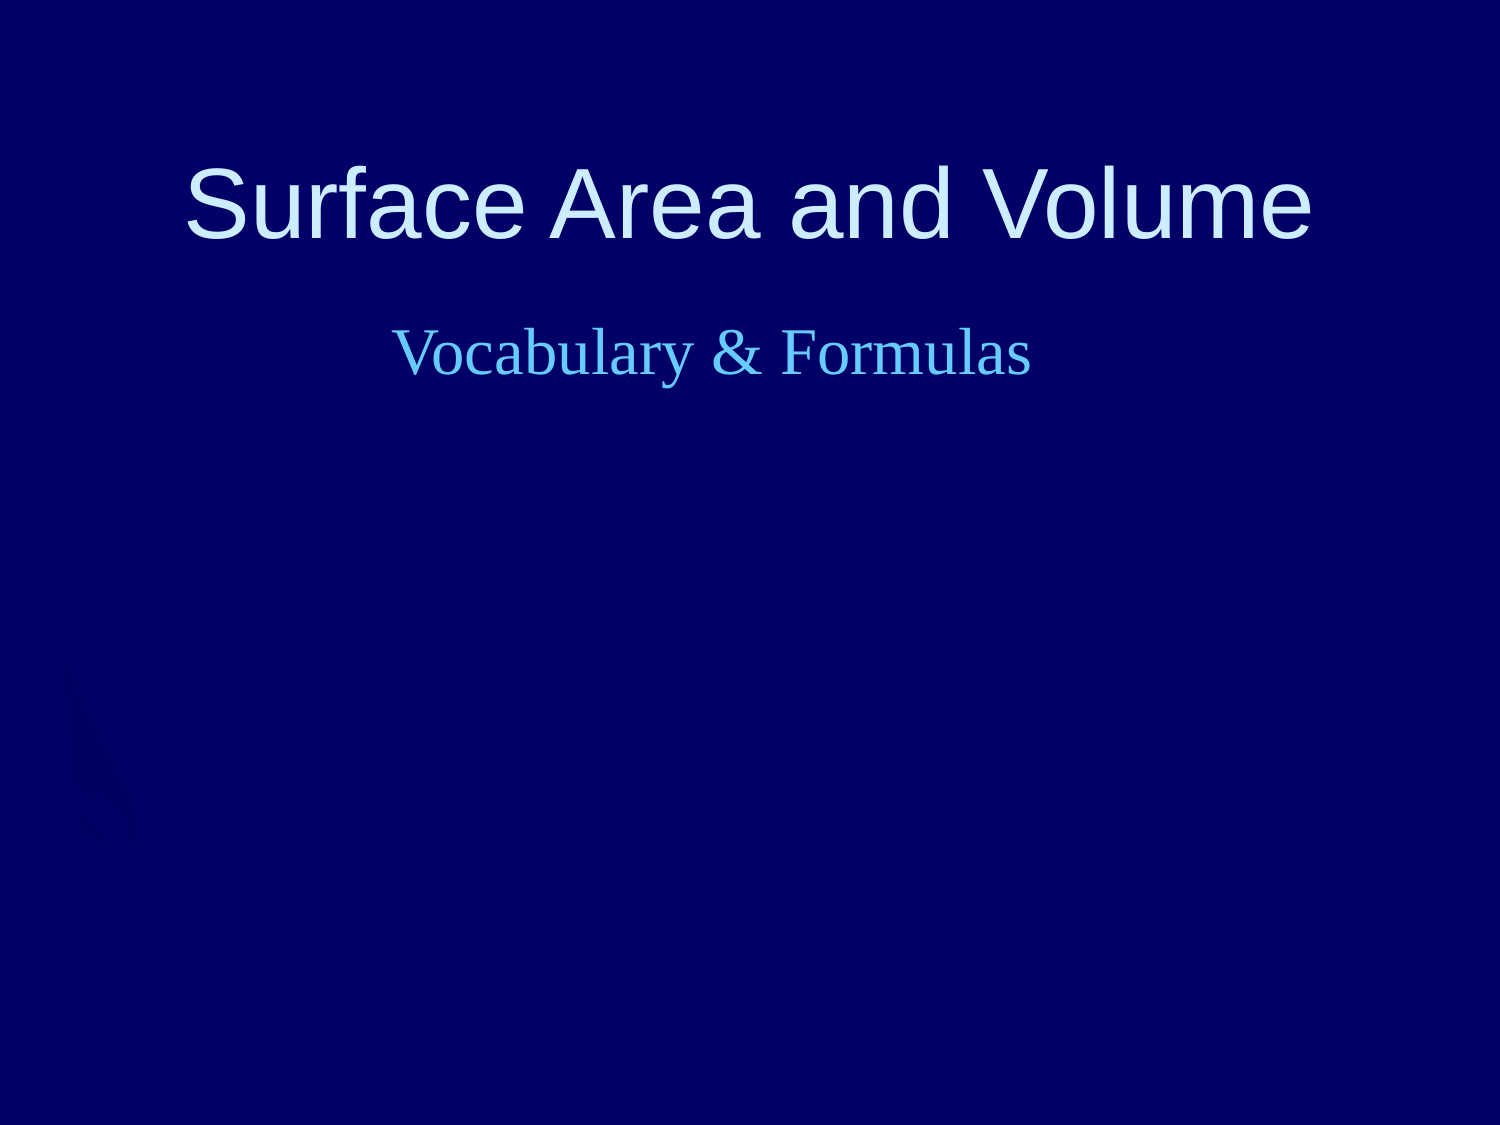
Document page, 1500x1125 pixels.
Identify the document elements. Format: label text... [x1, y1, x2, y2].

title Surface Area and Volume [112, 24, 1388, 267]
subtitle Vocabulary & Formulas [187, 299, 1238, 588]
